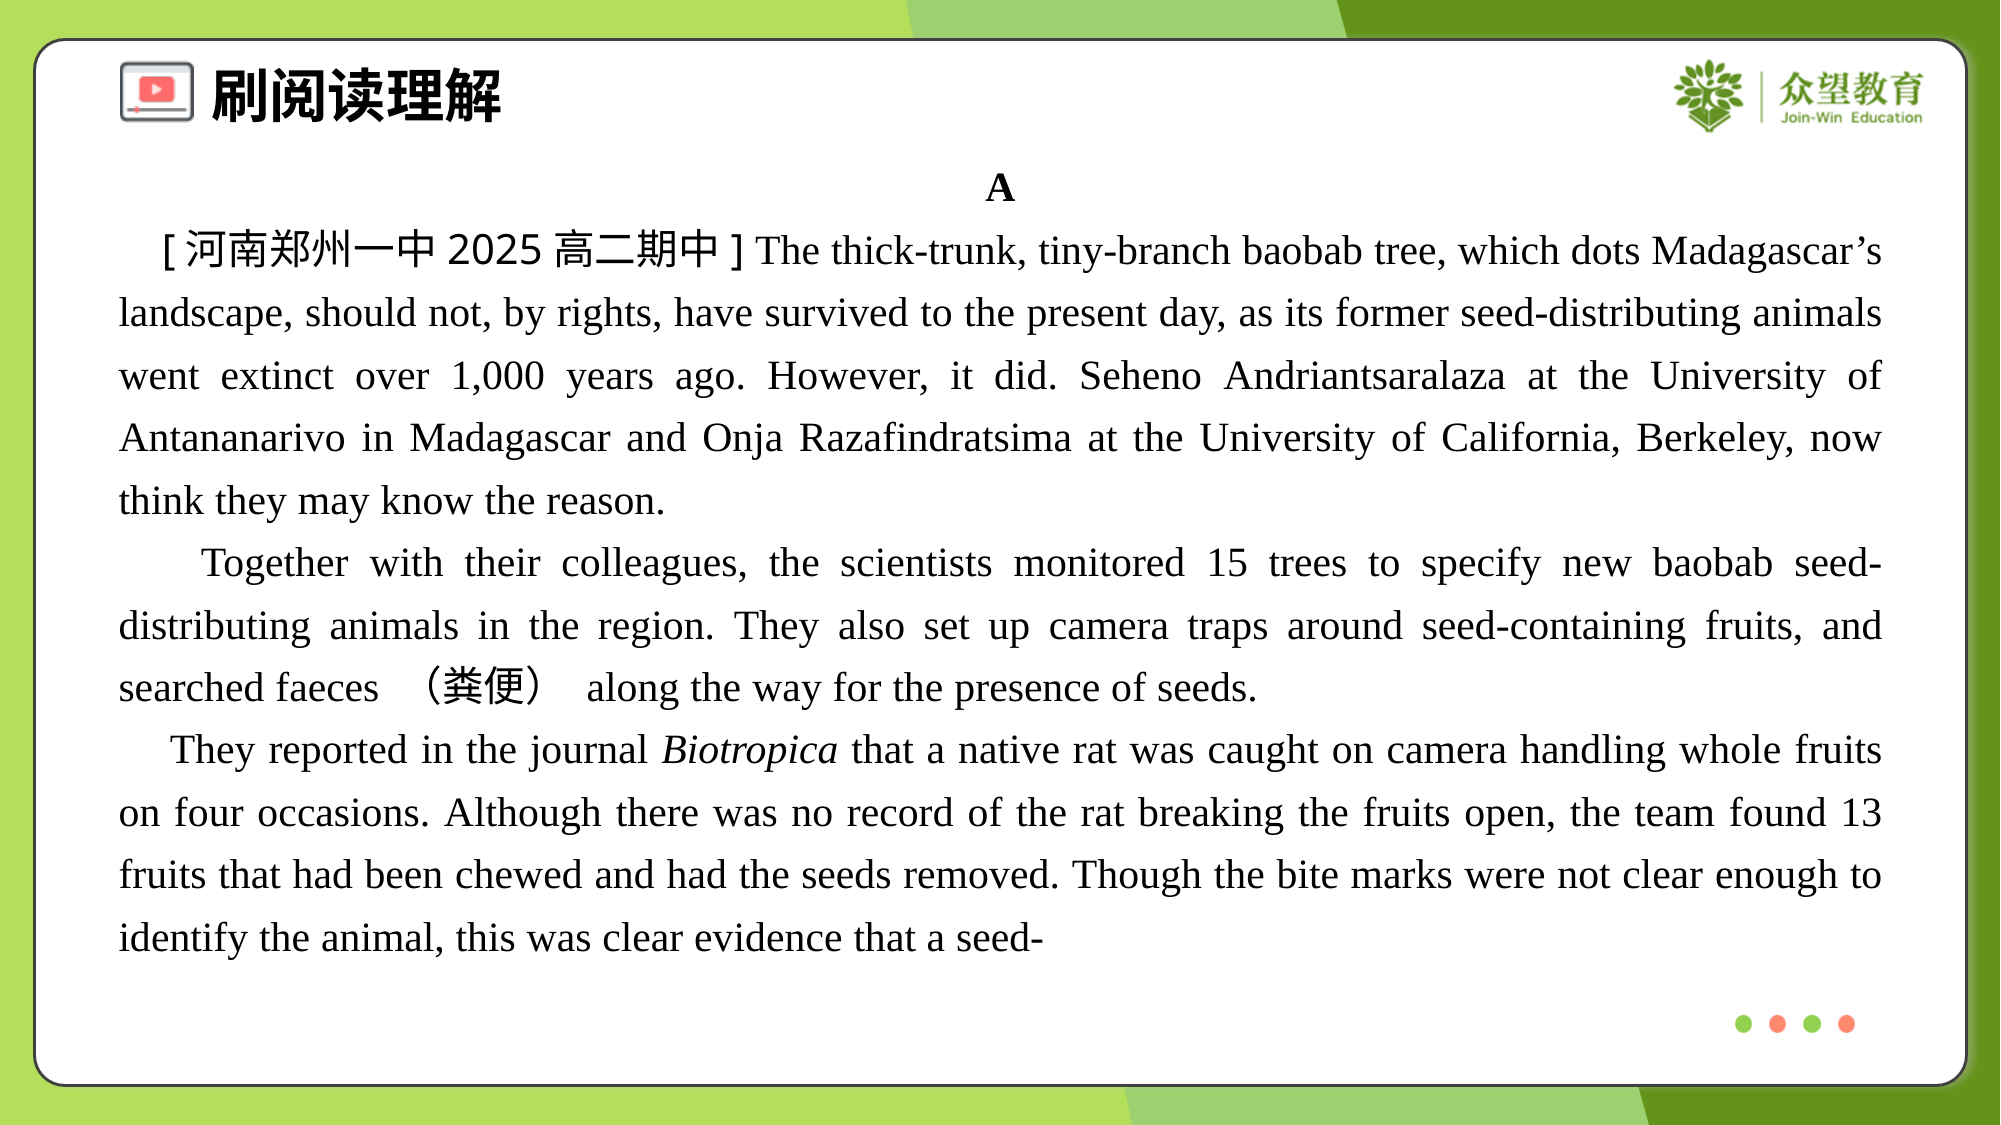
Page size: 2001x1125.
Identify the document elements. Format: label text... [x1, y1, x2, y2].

text_box A [河南郑州一中2025高二期中] The thick-trunk, tiny-branch baobab tree, which dots Madagascar’s landscape, should not, by rights, have survived to the present day, as its former seed-distributing animals went extinct over 1,000 years ago. However, it did. Seheno Andriantsaralaza at the University of Antananarivo in Madagascar and Onja Razafindratsima at the University of California, Berkeley, now think they may know the reason. Together with their colleagues, the scientists monitored 15 trees to specify new baobab seed-distributing animals in the region. They also set up camera traps around seed-containing fruits, and searched faeces （粪便） along the way for the presence of seeds. They reported in the journal Biotropica that a native rat was caught on camera handling whole fruits on four occasions. Although there was no record of the rat breaking the fruits open, the team found 13 fruits that had been chewed and had the seeds removed. Though the bite marks were not clear enough to identify the animal, this was clear evidence that a seed- [118, 147, 1883, 955]
picture [0, 0, 2000, 1125]
